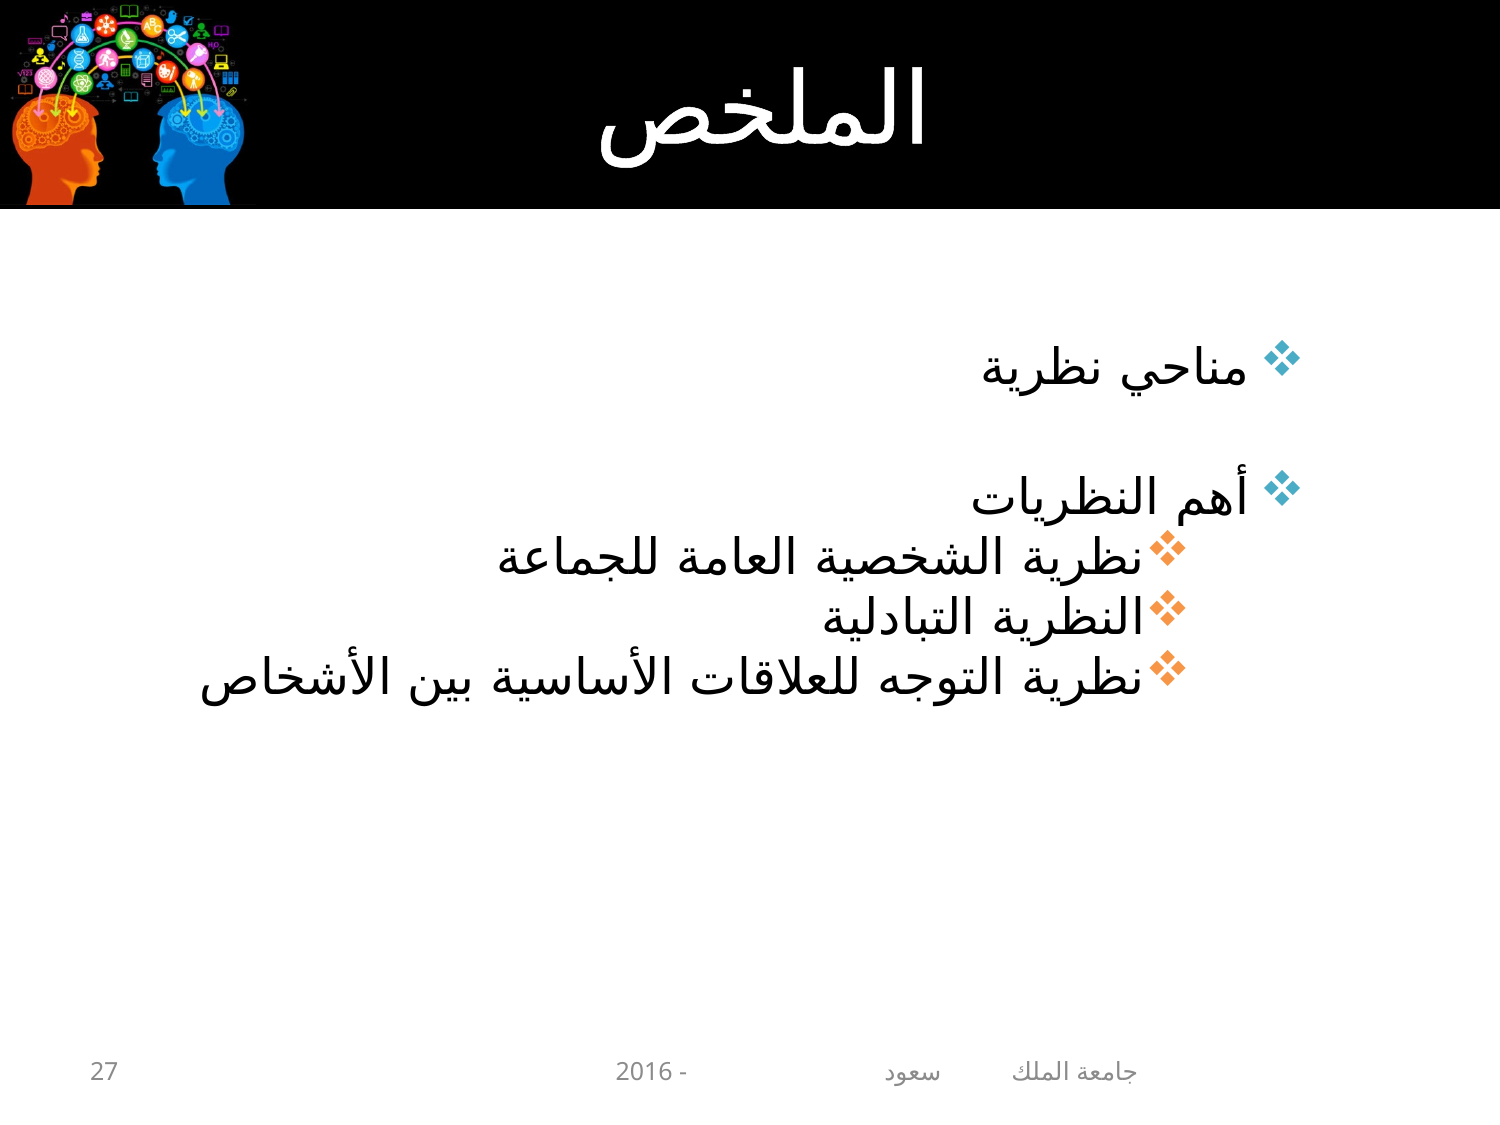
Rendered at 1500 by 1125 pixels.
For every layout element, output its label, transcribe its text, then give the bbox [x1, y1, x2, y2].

slide_number 27 [75, 1042, 425, 1103]
footer جامعة الملك سعود - 2016 [512, 1042, 988, 1103]
text_box مناحي نظرية أهم النظريات نظرية الشخصية العامة للجماعة النظرية التبادلية نظرية التوجه للعلاقات الأساسية بين الأشخاص [0, 267, 1321, 1010]
picture [0, 0, 256, 205]
text_box الملخص [257, 0, 1500, 209]
